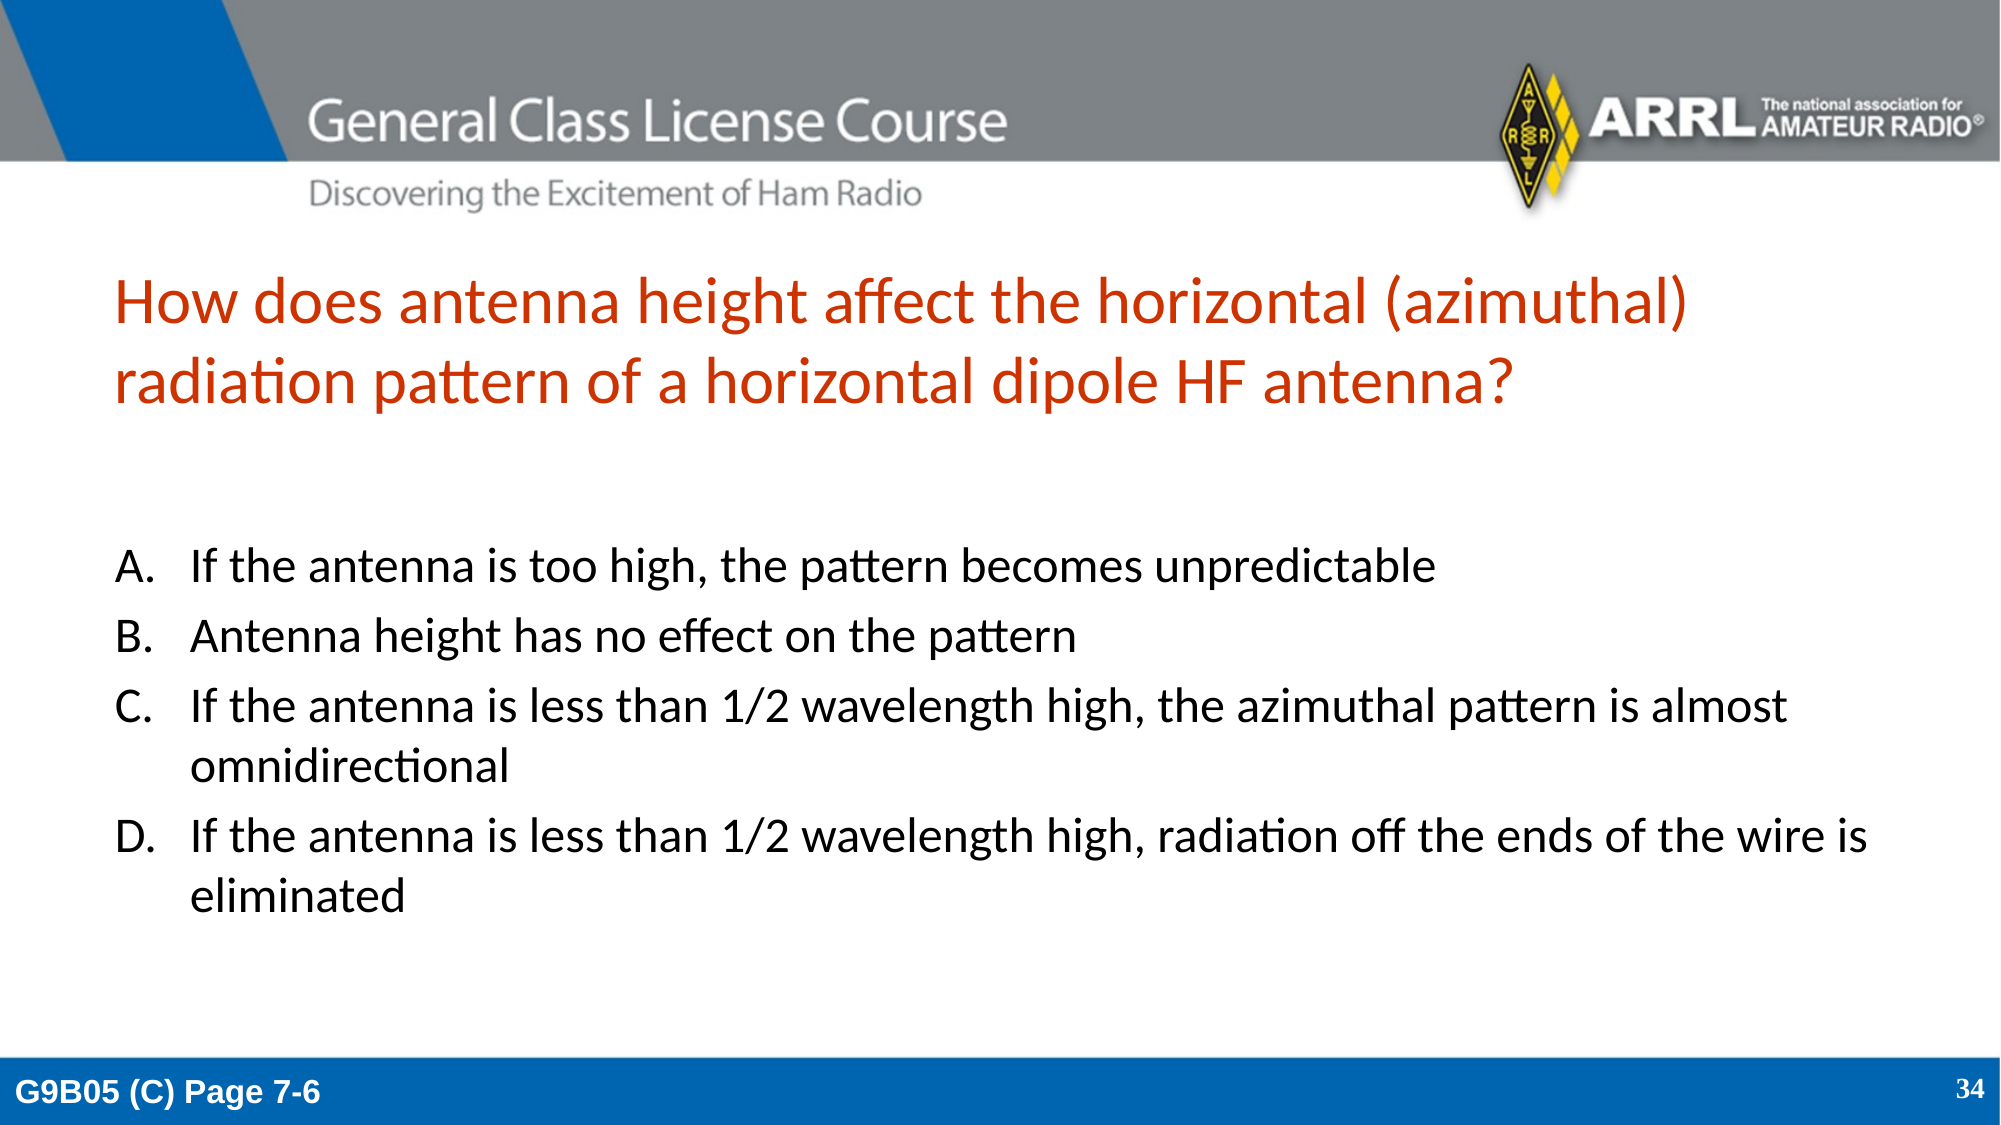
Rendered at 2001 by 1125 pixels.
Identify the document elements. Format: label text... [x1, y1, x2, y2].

list If the antenna is too high, the pattern becomes unpredictable Antenna height has no effect on the pattern If the antenna is less than 1/2 wavelength high, the azimuthal pattern is almost omnidirectional If the antenna is less than 1/2 wavelength high, radiation off the ends of the wire is eliminated [99, 525, 1900, 1005]
picture [0, 0, 2001, 1125]
text_box G9B05 (C) Page 7-6 [0, 1062, 1313, 1118]
text_box 34 [1875, 1062, 2000, 1113]
title How does antenna height affect the horizontal (azimuthal) radiation pattern of a horizontal dipole HF antenna? [99, 249, 1900, 468]
